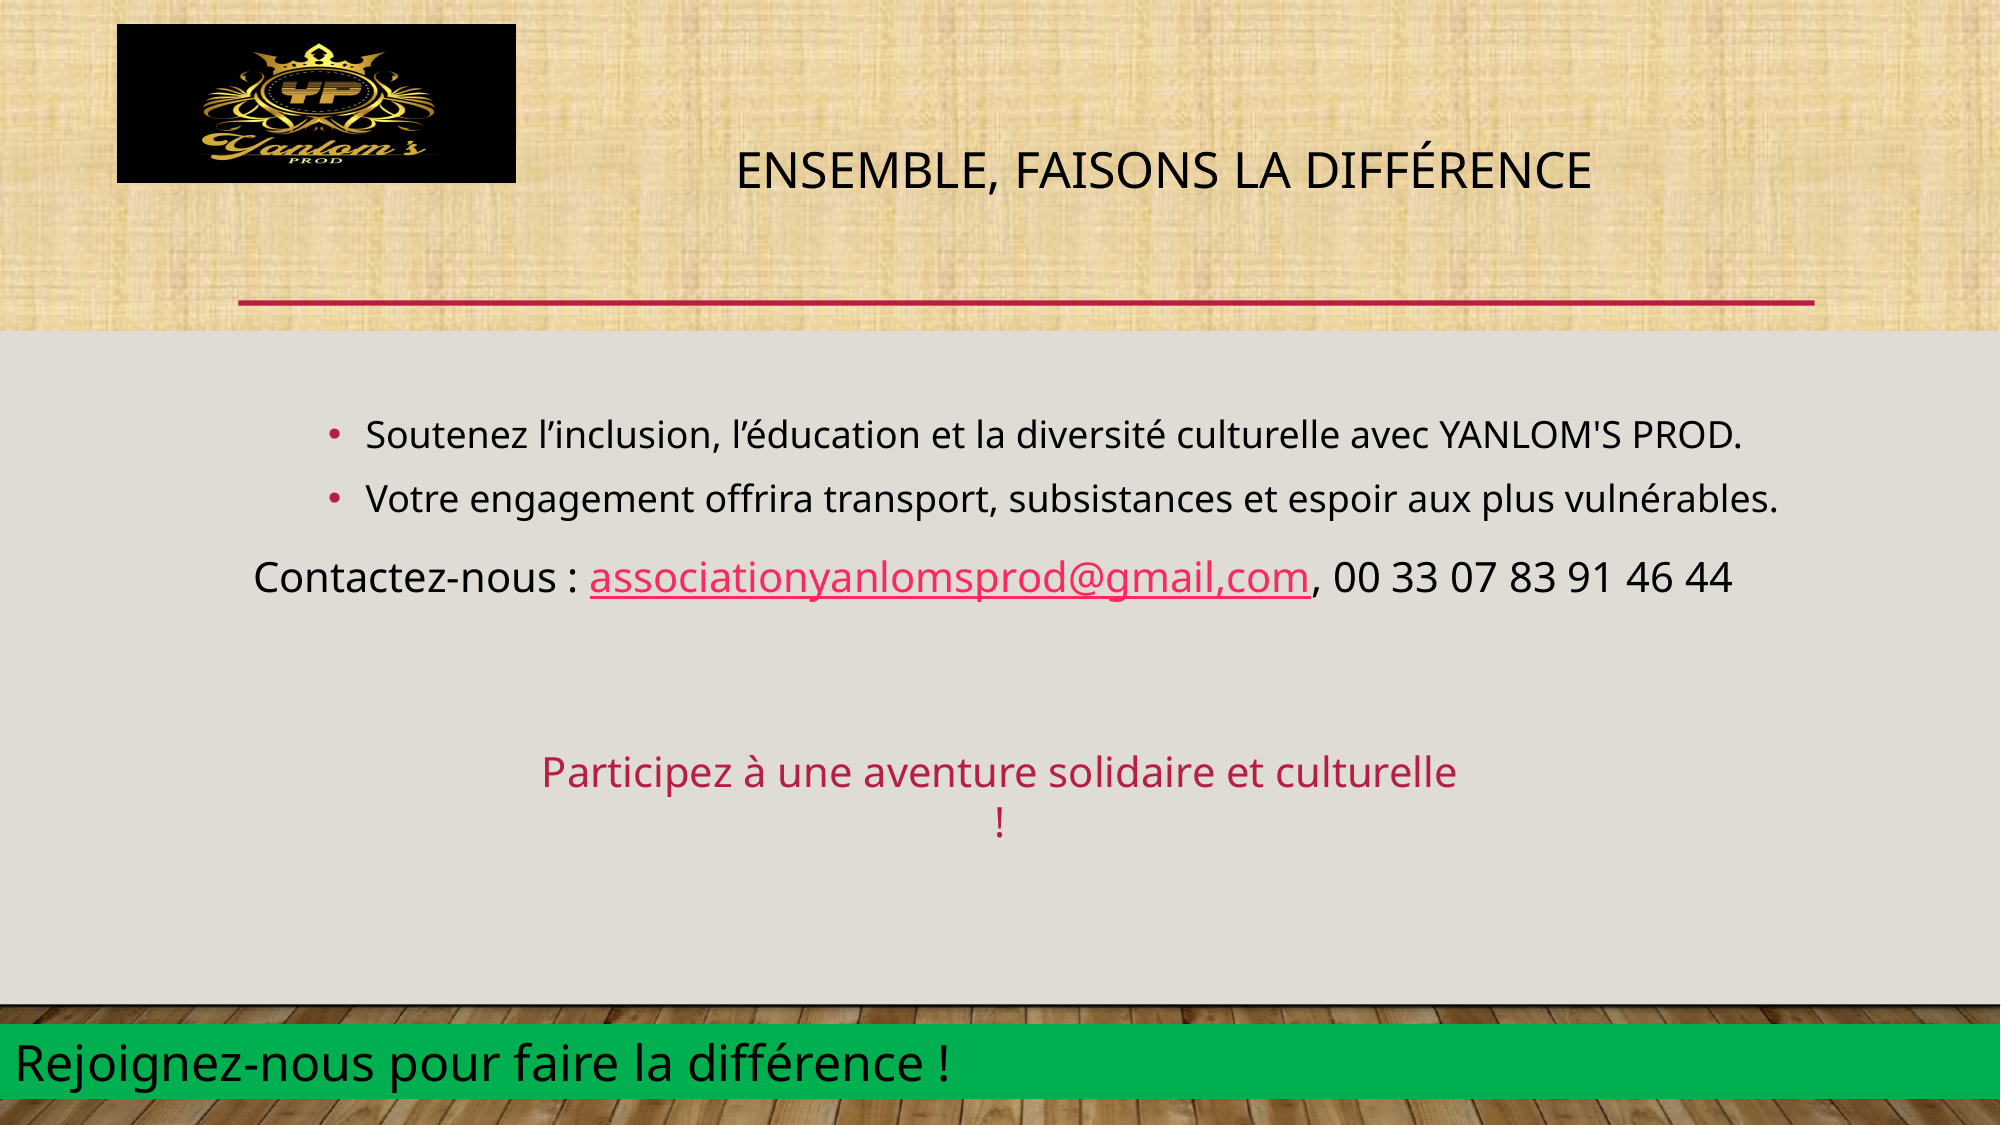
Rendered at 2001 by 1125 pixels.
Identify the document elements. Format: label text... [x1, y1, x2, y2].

text_box Rejoignez-nous pour faire la différence ! [0, 1024, 2000, 1099]
text_box Soutenez l’inclusion, l’éducation et la diversité culturelle avec YANLOM'S PROD. Votre engagement offrira transport, subsistances et espoir aux plus vulnérables. Contactez-nous : associationyanlomsprod@gmail,com, 00 33 07 83 91 46 44 [238, 253, 1814, 690]
picture [117, 24, 517, 183]
text_box Participez à une aventure solidaire et culturelle ! [524, 738, 1476, 804]
picture [0, 1099, 2000, 1125]
text_box ENSEMBLE, FAISONS LA DIFFÉRENCE [516, 131, 1814, 236]
picture [0, 1007, 2000, 1024]
